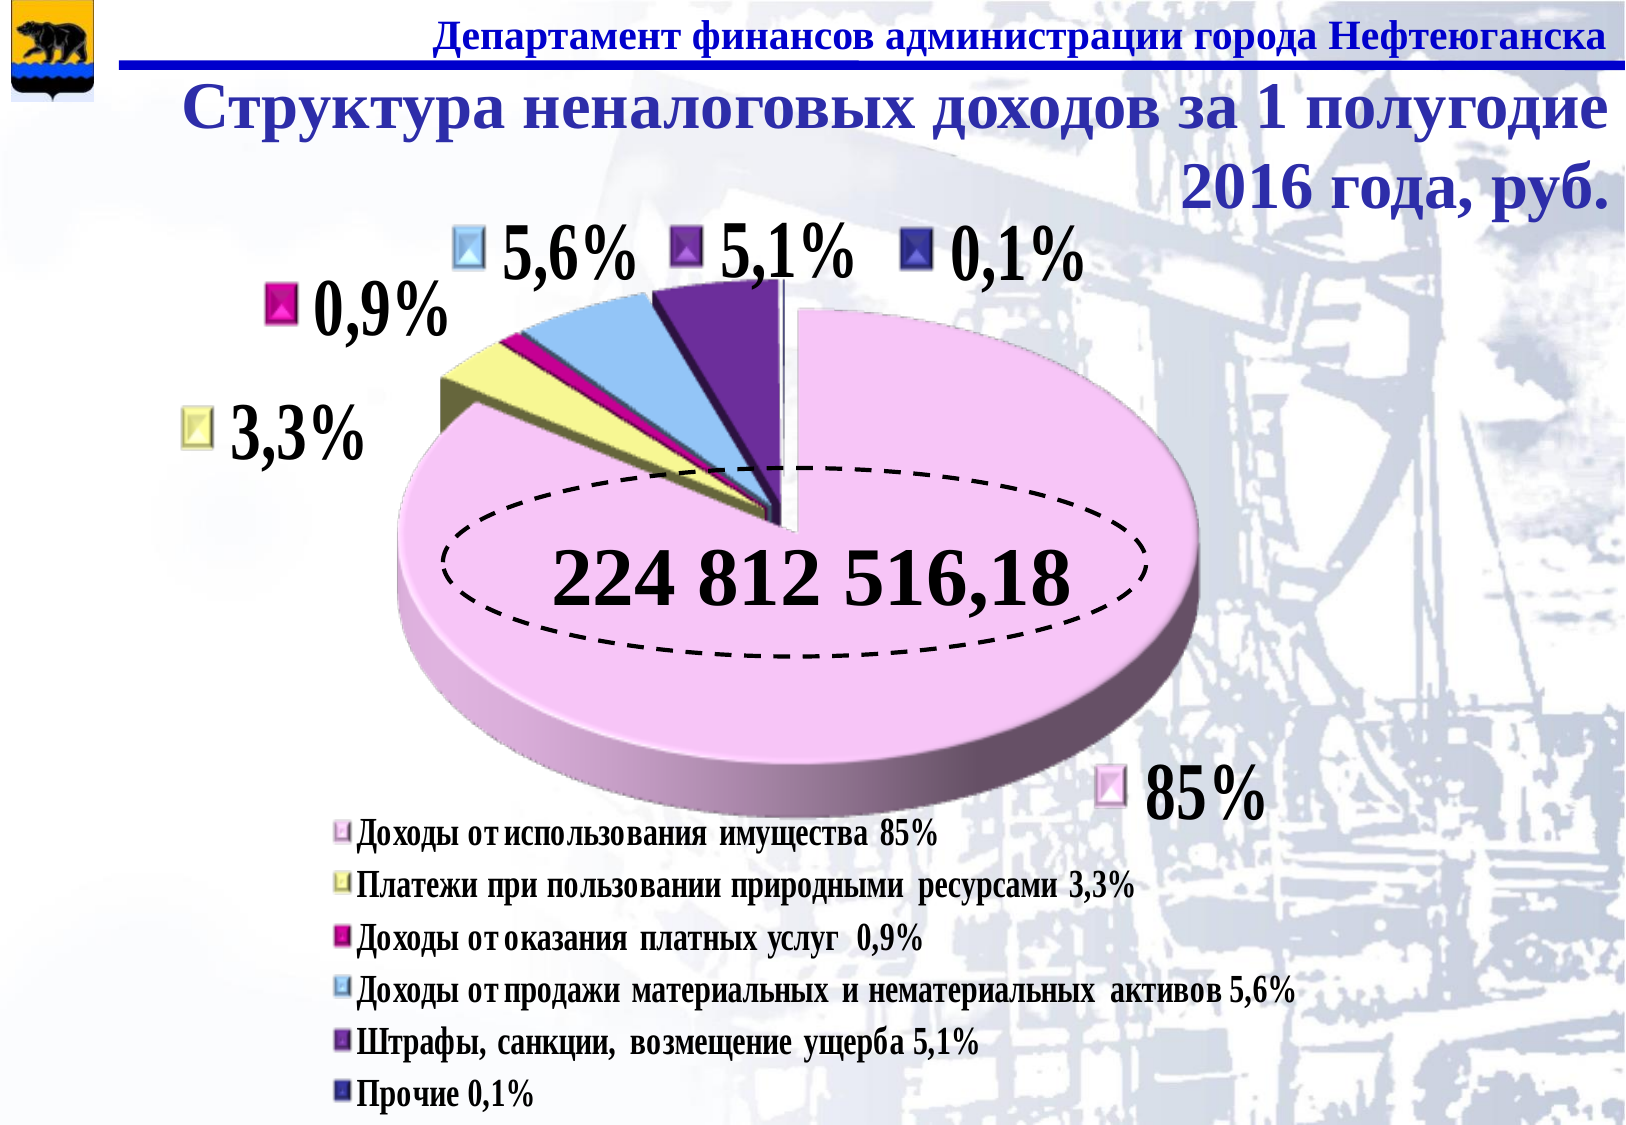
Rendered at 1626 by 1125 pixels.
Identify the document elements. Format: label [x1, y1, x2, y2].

picture [0, 0, 1625, 1125]
text_box [10, 184, 1605, 1125]
text_box [442, 467, 1164, 657]
